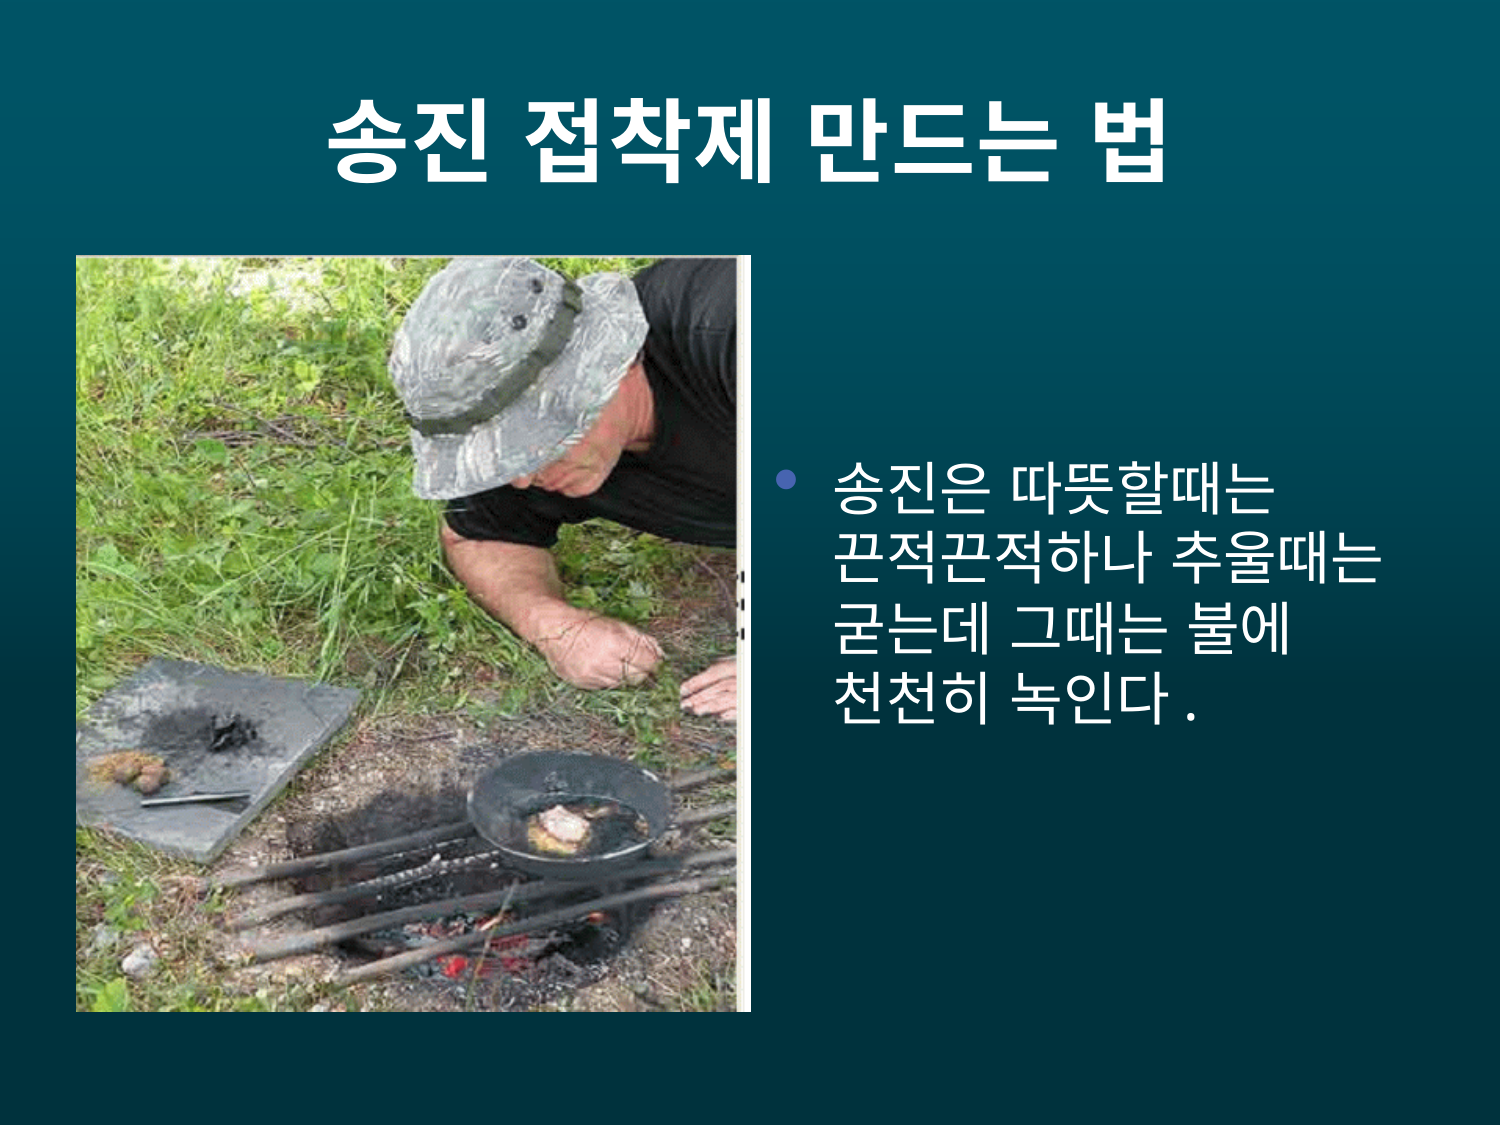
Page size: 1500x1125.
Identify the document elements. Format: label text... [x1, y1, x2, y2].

picture [753, 289, 757, 331]
list 송진은 따뜻할때는 끈적끈적하나 추울때는 굳는데 그때는 불에 천천히 녹인다. [761, 444, 1425, 1125]
picture [756, 501, 760, 527]
picture [74, 254, 761, 1021]
title 송진 접착제 만드는 법 [75, 45, 1425, 233]
